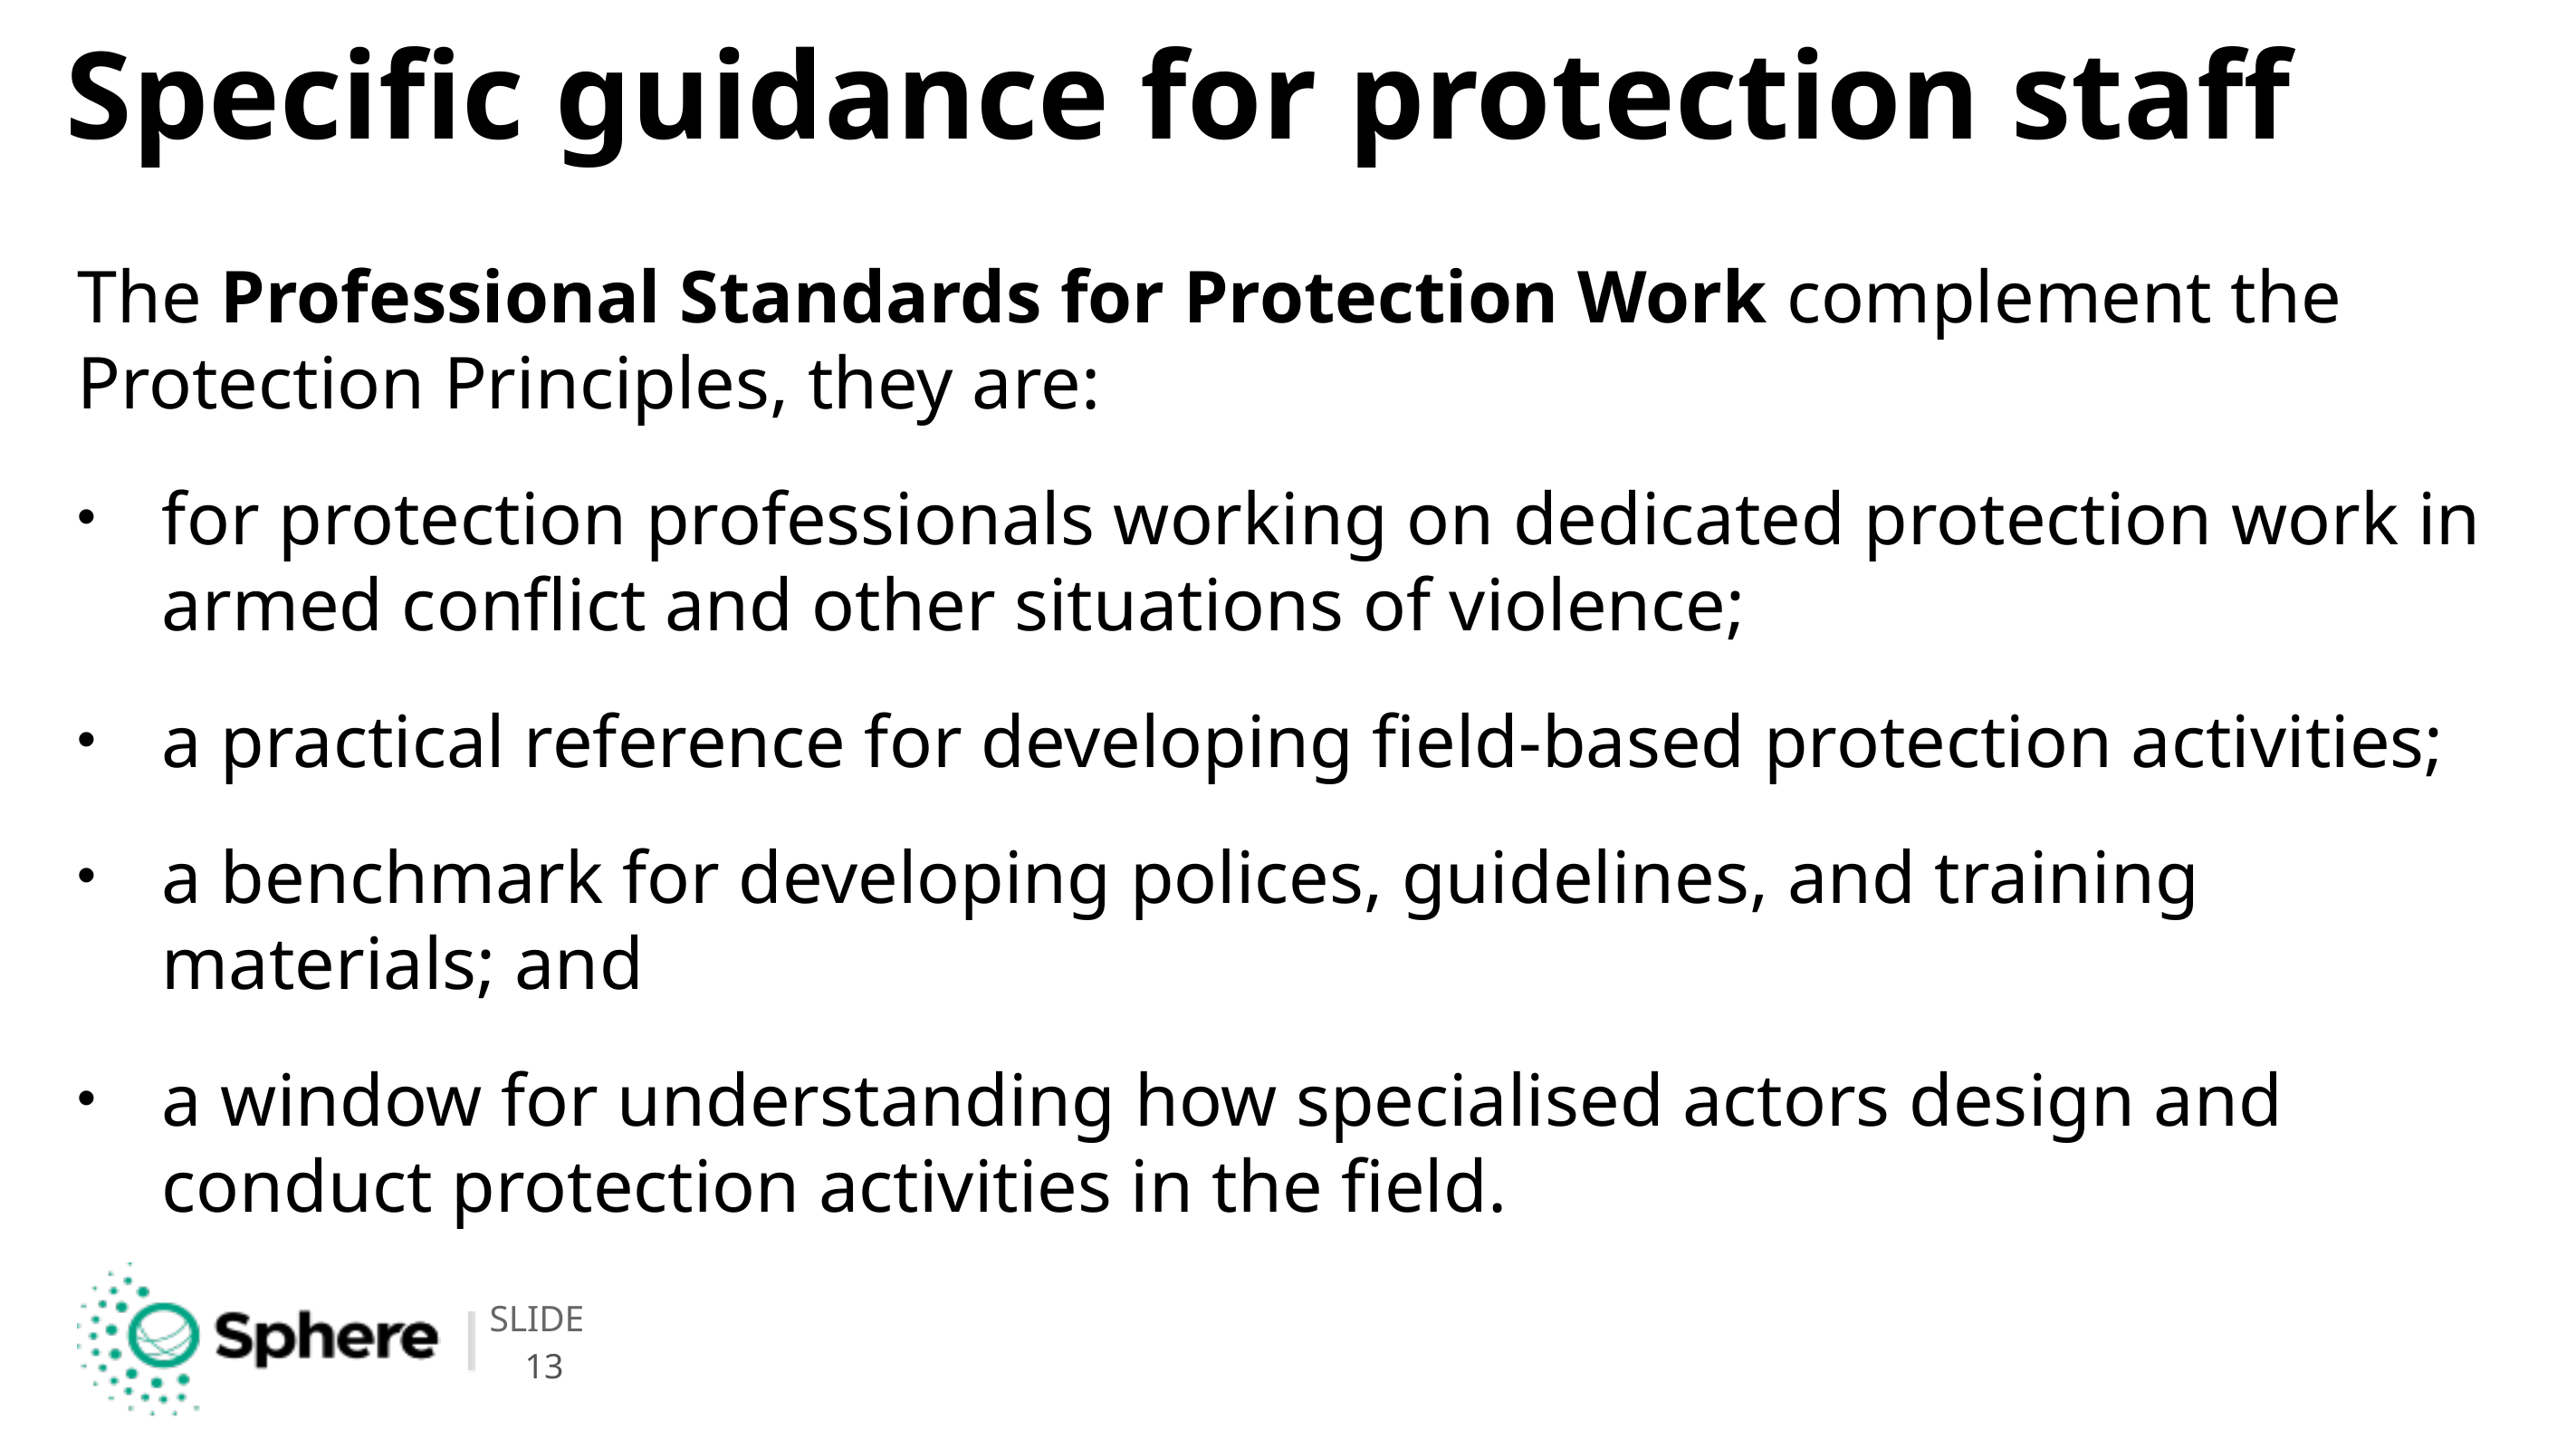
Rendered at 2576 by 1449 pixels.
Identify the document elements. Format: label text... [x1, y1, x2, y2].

picture [468, 1311, 479, 1338]
picture [77, 1262, 441, 1418]
list The Professional Standards for Protection Work complement the Protection Principles, they are: for protection professionals working on dedicated protection work in armed conflict and other situations of violence; a practical reference for developing field-based protection activities; a benchmark for developing polices, guidelines, and training materials; and a window for understanding how specialised actors design and conduct protection activities in the field. [69, 243, 2493, 962]
title Specific guidance for protection staff [57, 10, 2530, 179]
slide_number 13 [468, 1338, 620, 1439]
